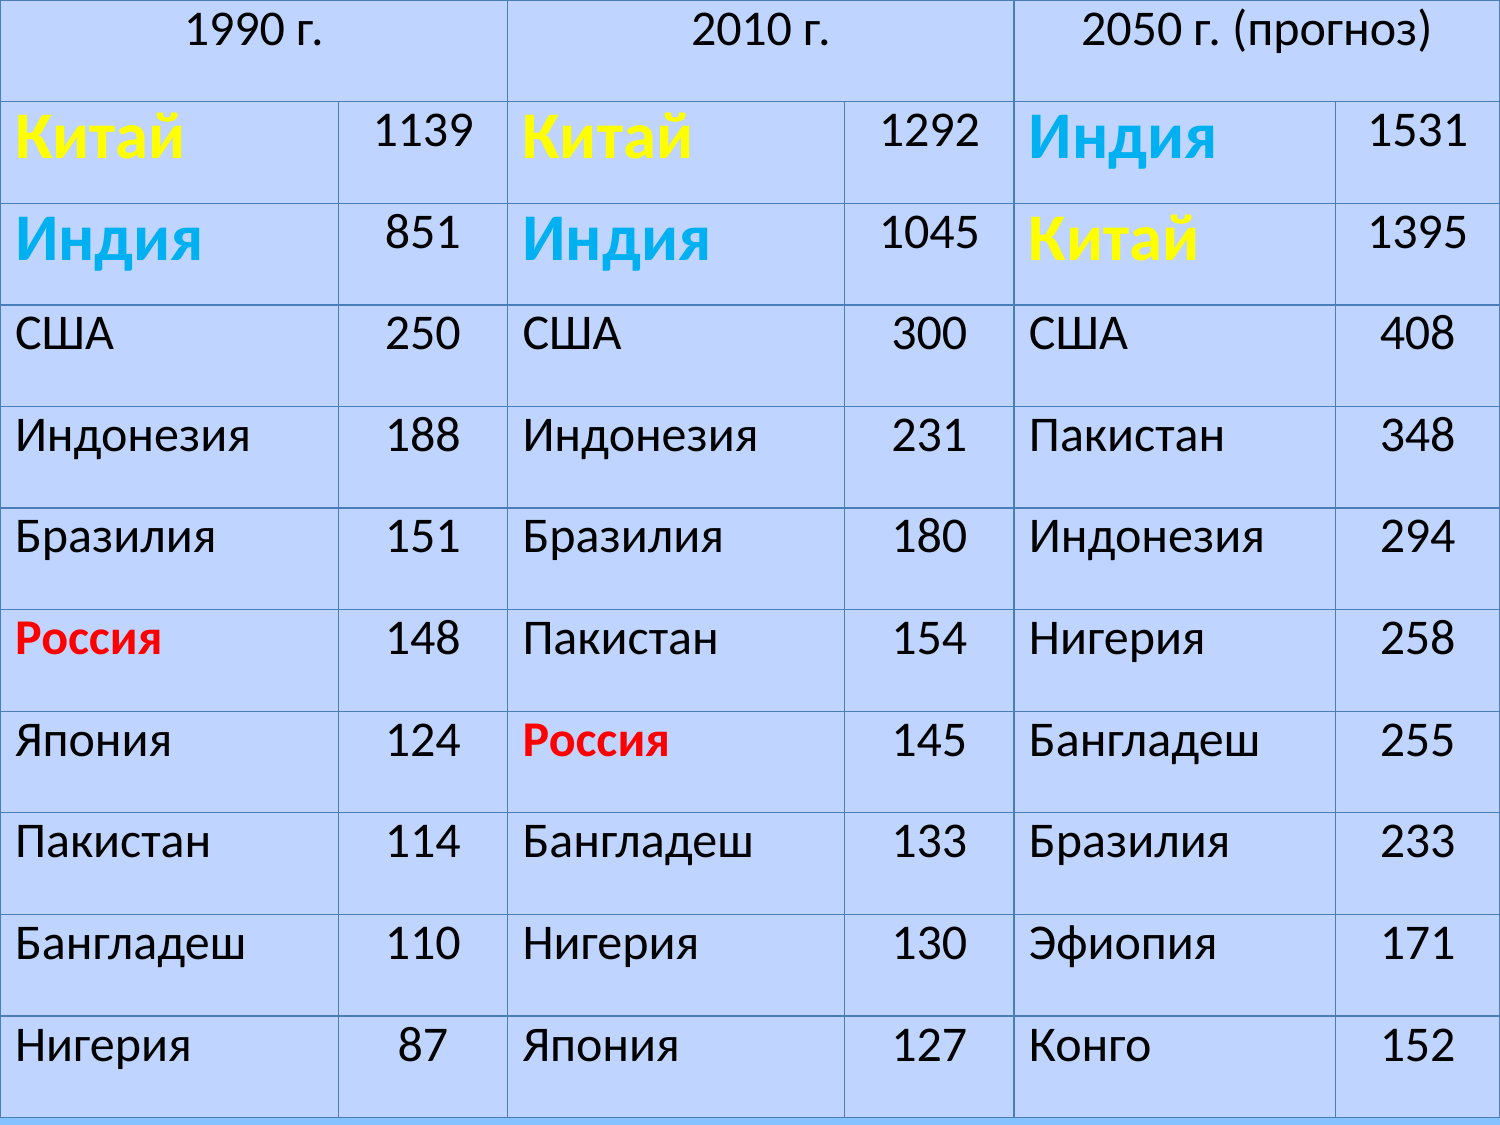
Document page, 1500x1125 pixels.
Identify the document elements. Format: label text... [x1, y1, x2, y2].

table_header 2010 г. [508, 1, 1013, 101]
table_cell Китай [508, 102, 844, 203]
table_cell 294 [1336, 509, 1499, 609]
table_cell 255 [1336, 712, 1499, 812]
table_cell Китай [1015, 204, 1335, 304]
table_cell 258 [1336, 610, 1499, 711]
table_cell 1395 [1336, 204, 1499, 304]
table_cell Конго [1015, 1017, 1335, 1117]
table_cell США [1015, 306, 1335, 406]
table_header 1990 г. [1, 1, 507, 101]
table_cell Пакистан [1015, 407, 1335, 507]
table_cell 348 [1336, 407, 1499, 507]
table_cell Индия [1, 204, 338, 304]
table_cell 114 [339, 813, 507, 914]
table_cell 1531 [1336, 102, 1499, 203]
table_cell 171 [1336, 915, 1499, 1015]
table_cell Бангладеш [508, 813, 844, 914]
table_cell Япония [1, 712, 338, 812]
table_cell 1292 [845, 102, 1013, 203]
table_cell 110 [339, 915, 507, 1015]
table_cell 300 [845, 306, 1013, 406]
table_cell Россия [1, 610, 338, 711]
table_cell Индия [1015, 102, 1335, 203]
table_cell 250 [339, 306, 507, 406]
table_cell Индонезия [508, 407, 844, 507]
table_cell 233 [1336, 813, 1499, 914]
table_cell Бангладеш [1, 915, 338, 1015]
table_cell Бангладеш [1015, 712, 1335, 812]
table_cell 151 [339, 509, 507, 609]
table_cell Бразилия [508, 509, 844, 609]
table_cell 231 [845, 407, 1013, 507]
table_cell Япония [508, 1017, 844, 1117]
table_cell 408 [1336, 306, 1499, 406]
table_cell Бразилия [1015, 813, 1335, 914]
table_cell 188 [339, 407, 507, 507]
table_cell 1139 [339, 102, 507, 203]
table_cell 180 [845, 509, 1013, 609]
table_cell 127 [845, 1017, 1013, 1117]
table_cell Бразилия [1, 509, 338, 609]
table_cell Эфиопия [1015, 915, 1335, 1015]
table_cell 87 [339, 1017, 507, 1117]
table_cell Нигерия [1, 1017, 338, 1117]
table_header 2050 г. (прогноз) [1015, 1, 1499, 101]
table_cell 1045 [845, 204, 1013, 304]
table_cell США [1, 306, 338, 406]
table_cell Индонезия [1, 407, 338, 507]
table_cell Индонезия [1015, 509, 1335, 609]
table_cell Пакистан [508, 610, 844, 711]
table_cell Китай [1, 102, 338, 203]
table_cell 133 [845, 813, 1013, 914]
table_cell 130 [845, 915, 1013, 1015]
table_cell 152 [1336, 1017, 1499, 1117]
table_cell 154 [845, 610, 1013, 711]
table_cell США [508, 306, 844, 406]
table_cell Индия [508, 204, 844, 304]
table_cell 124 [339, 712, 507, 812]
table_cell Нигерия [1015, 610, 1335, 711]
table_cell 148 [339, 610, 507, 711]
table_cell 851 [339, 204, 507, 304]
table_cell Пакистан [1, 813, 338, 914]
table_cell Россия [508, 712, 844, 812]
table_cell Нигерия [508, 915, 844, 1015]
table_cell 145 [845, 712, 1013, 812]
